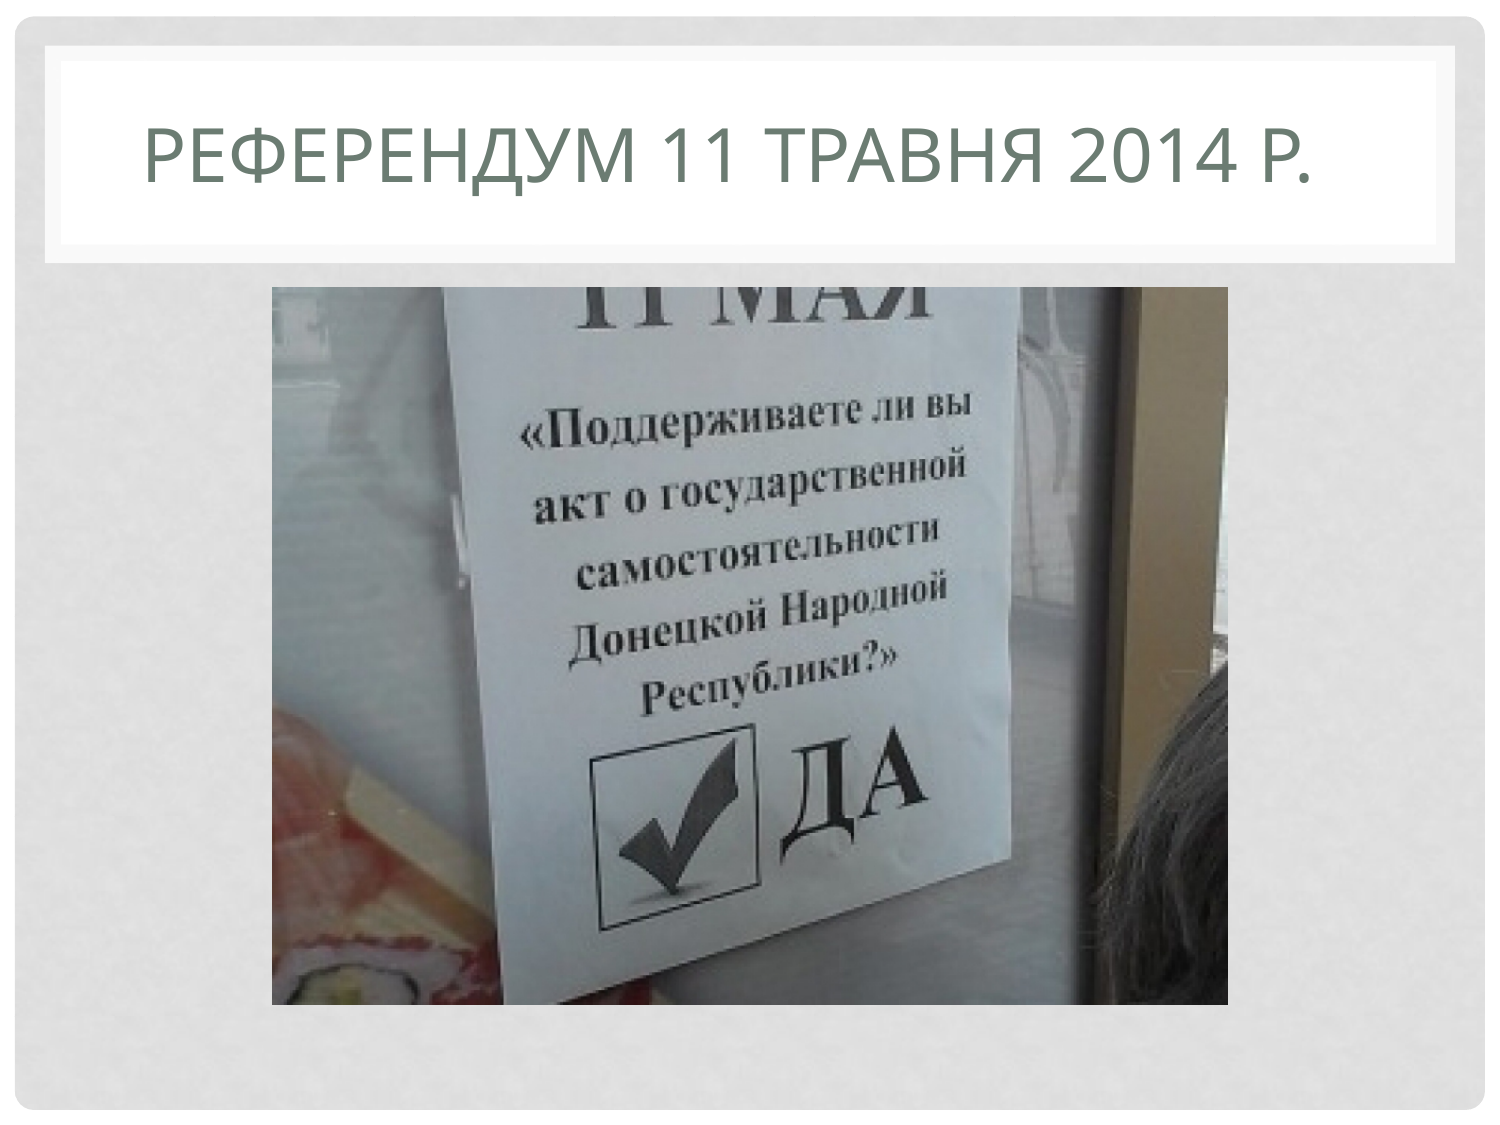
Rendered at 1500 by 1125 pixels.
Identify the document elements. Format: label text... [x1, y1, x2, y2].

picture [14, 16, 1485, 1110]
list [272, 287, 1228, 1006]
title РЕФЕРЕНДУМ 11 ТРАВНЯ 2014 Р. [69, 66, 1425, 238]
